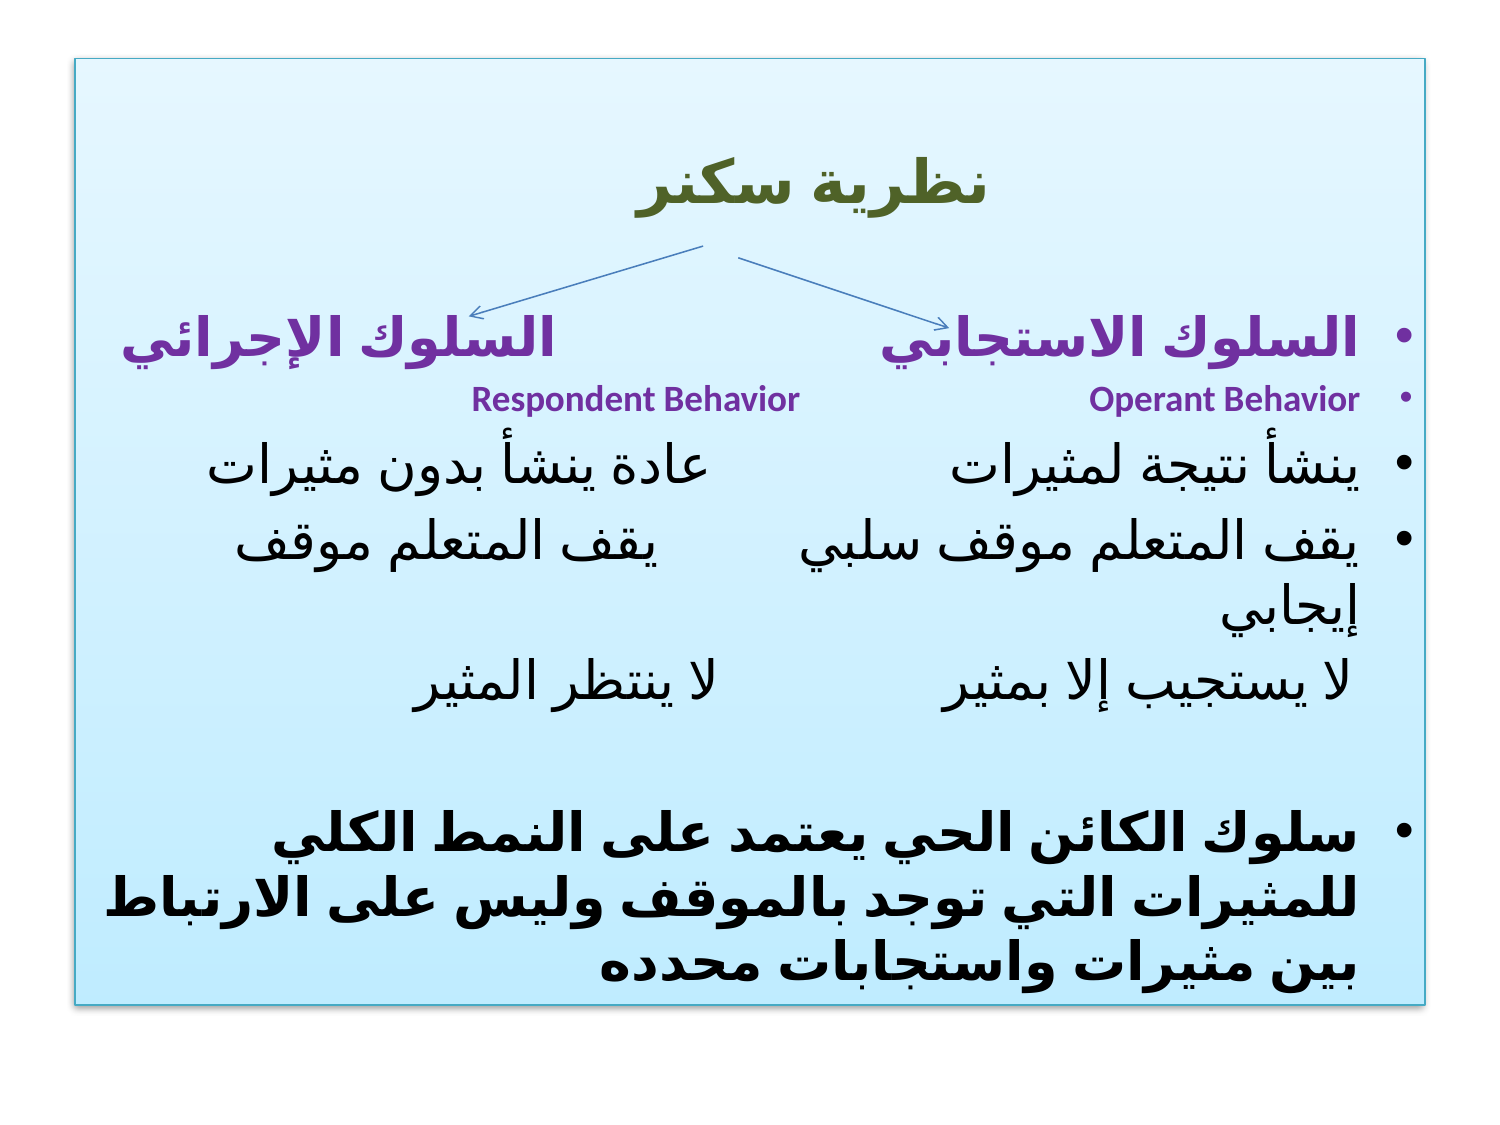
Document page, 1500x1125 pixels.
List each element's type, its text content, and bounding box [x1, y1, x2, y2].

list نظرية سكنر السلوك الاستجابي السلوك الإجرائي Respondent Behavior Operant Behavior ينشأ نتيجة لمثيرات عادة ينشأ بدون مثيرات يقف المتعلم موقف سلبي يقف المتعلم موقف إيجابي لا يستجيب إلا بمثير لا ينتظر المثير سلوك الكائن الحي يعتمد على النمط الكلي للمثيرات التي توجد بالموقف وليس على الارتباط بين مثيرات واستجابات محدده [74, 58, 1426, 1006]
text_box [737, 257, 950, 329]
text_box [468, 245, 704, 317]
